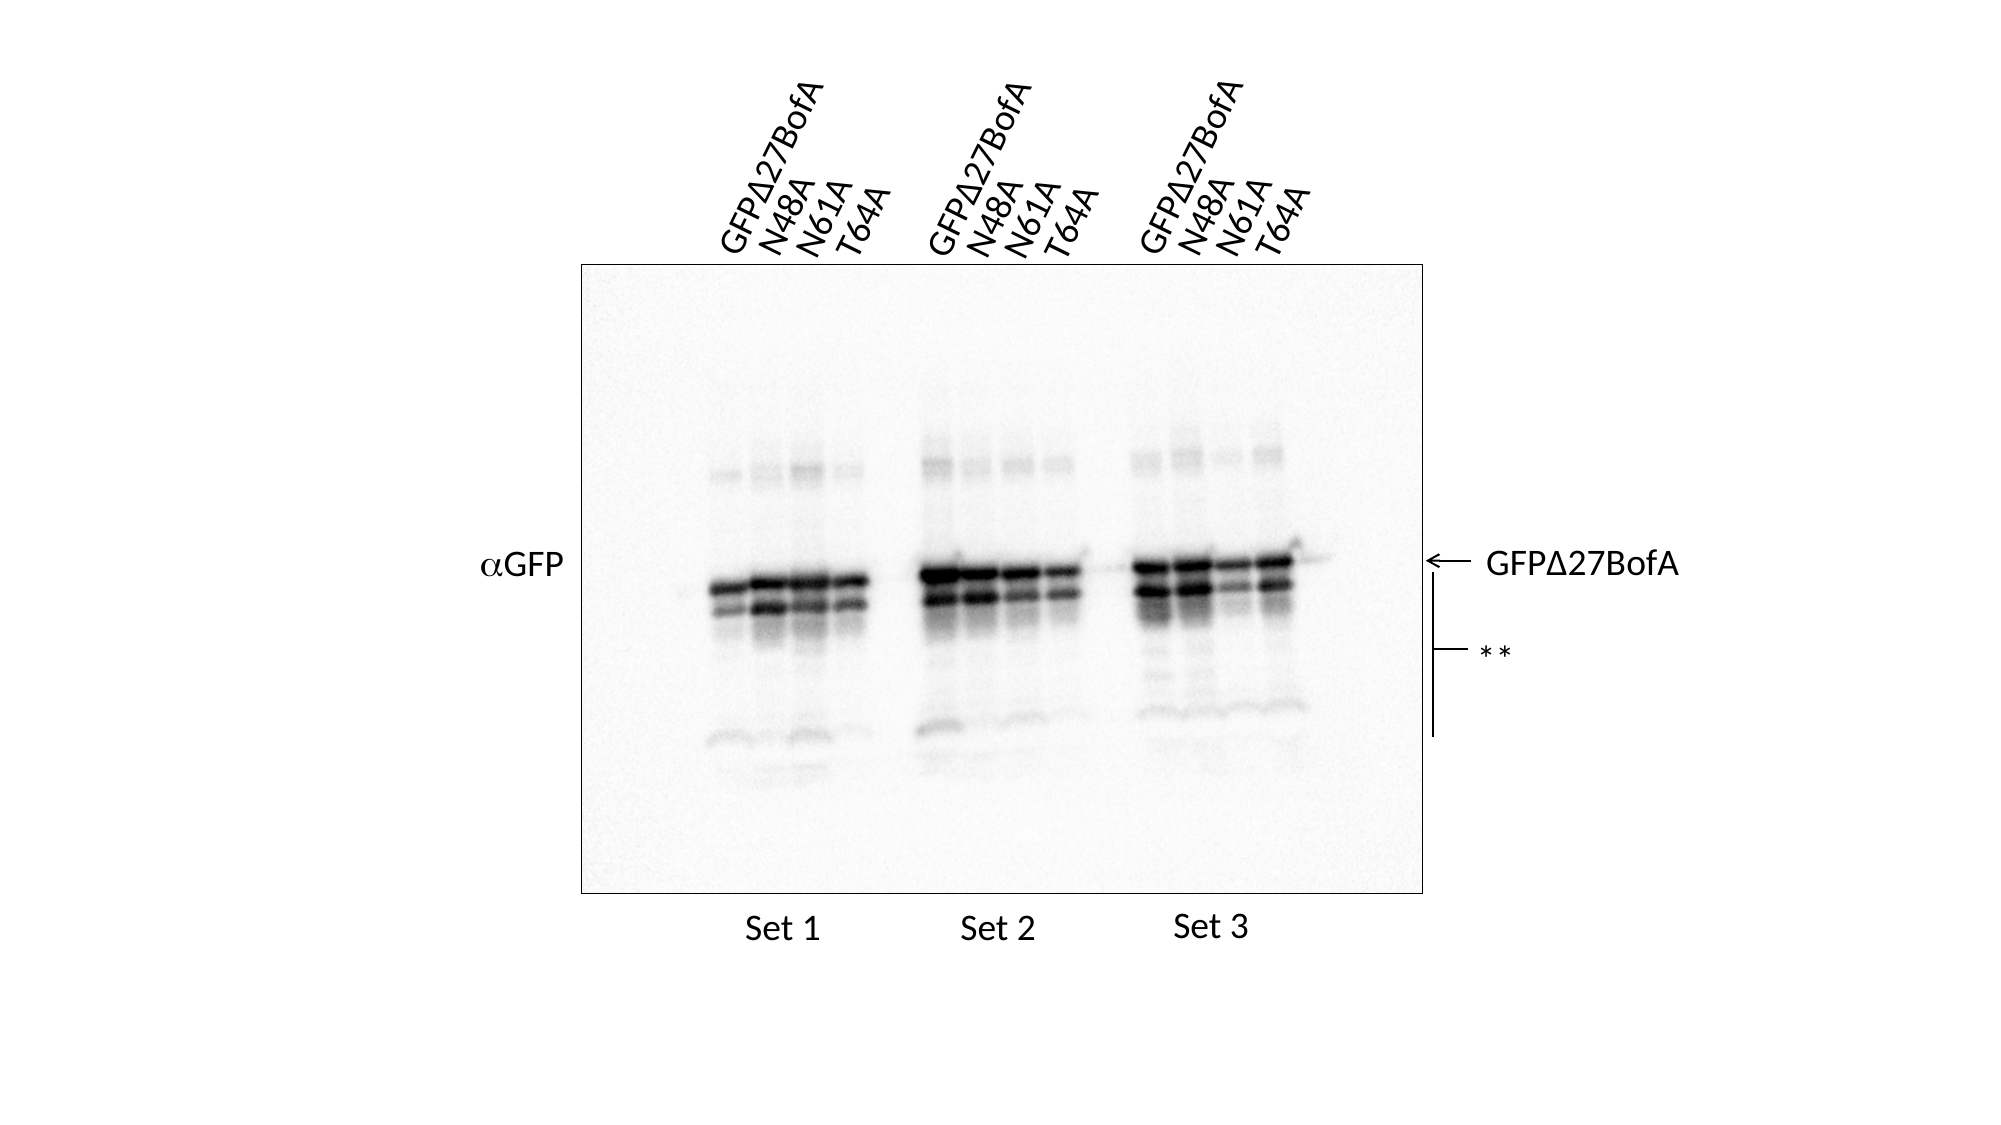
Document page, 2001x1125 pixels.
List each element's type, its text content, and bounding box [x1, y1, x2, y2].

text_box T64A [1229, 158, 1331, 264]
text_box GFPΔ27BofA [692, 52, 845, 264]
text_box N48A [731, 150, 813, 264]
text_box ** [1462, 627, 1530, 687]
text_box T64A [1018, 159, 1120, 264]
text_box GFPΔ27BofA [1112, 52, 1264, 264]
text_box N61A [1189, 151, 1272, 264]
text_box Set 1 [730, 895, 848, 956]
text_box GFPΔ27BofA [900, 53, 1053, 264]
text_box N61A [769, 151, 852, 264]
text_box N48A [1151, 149, 1232, 264]
text_box Set 2 [945, 895, 1056, 956]
picture [580, 264, 1423, 894]
text_box Set 3 [1158, 894, 1268, 954]
text_box N48A [940, 151, 1021, 264]
text_box N61A [977, 152, 1061, 264]
text_box aGFP [465, 531, 579, 592]
text_box T64A [810, 158, 912, 264]
text_box GFPΔ27BofA [1471, 530, 1695, 591]
